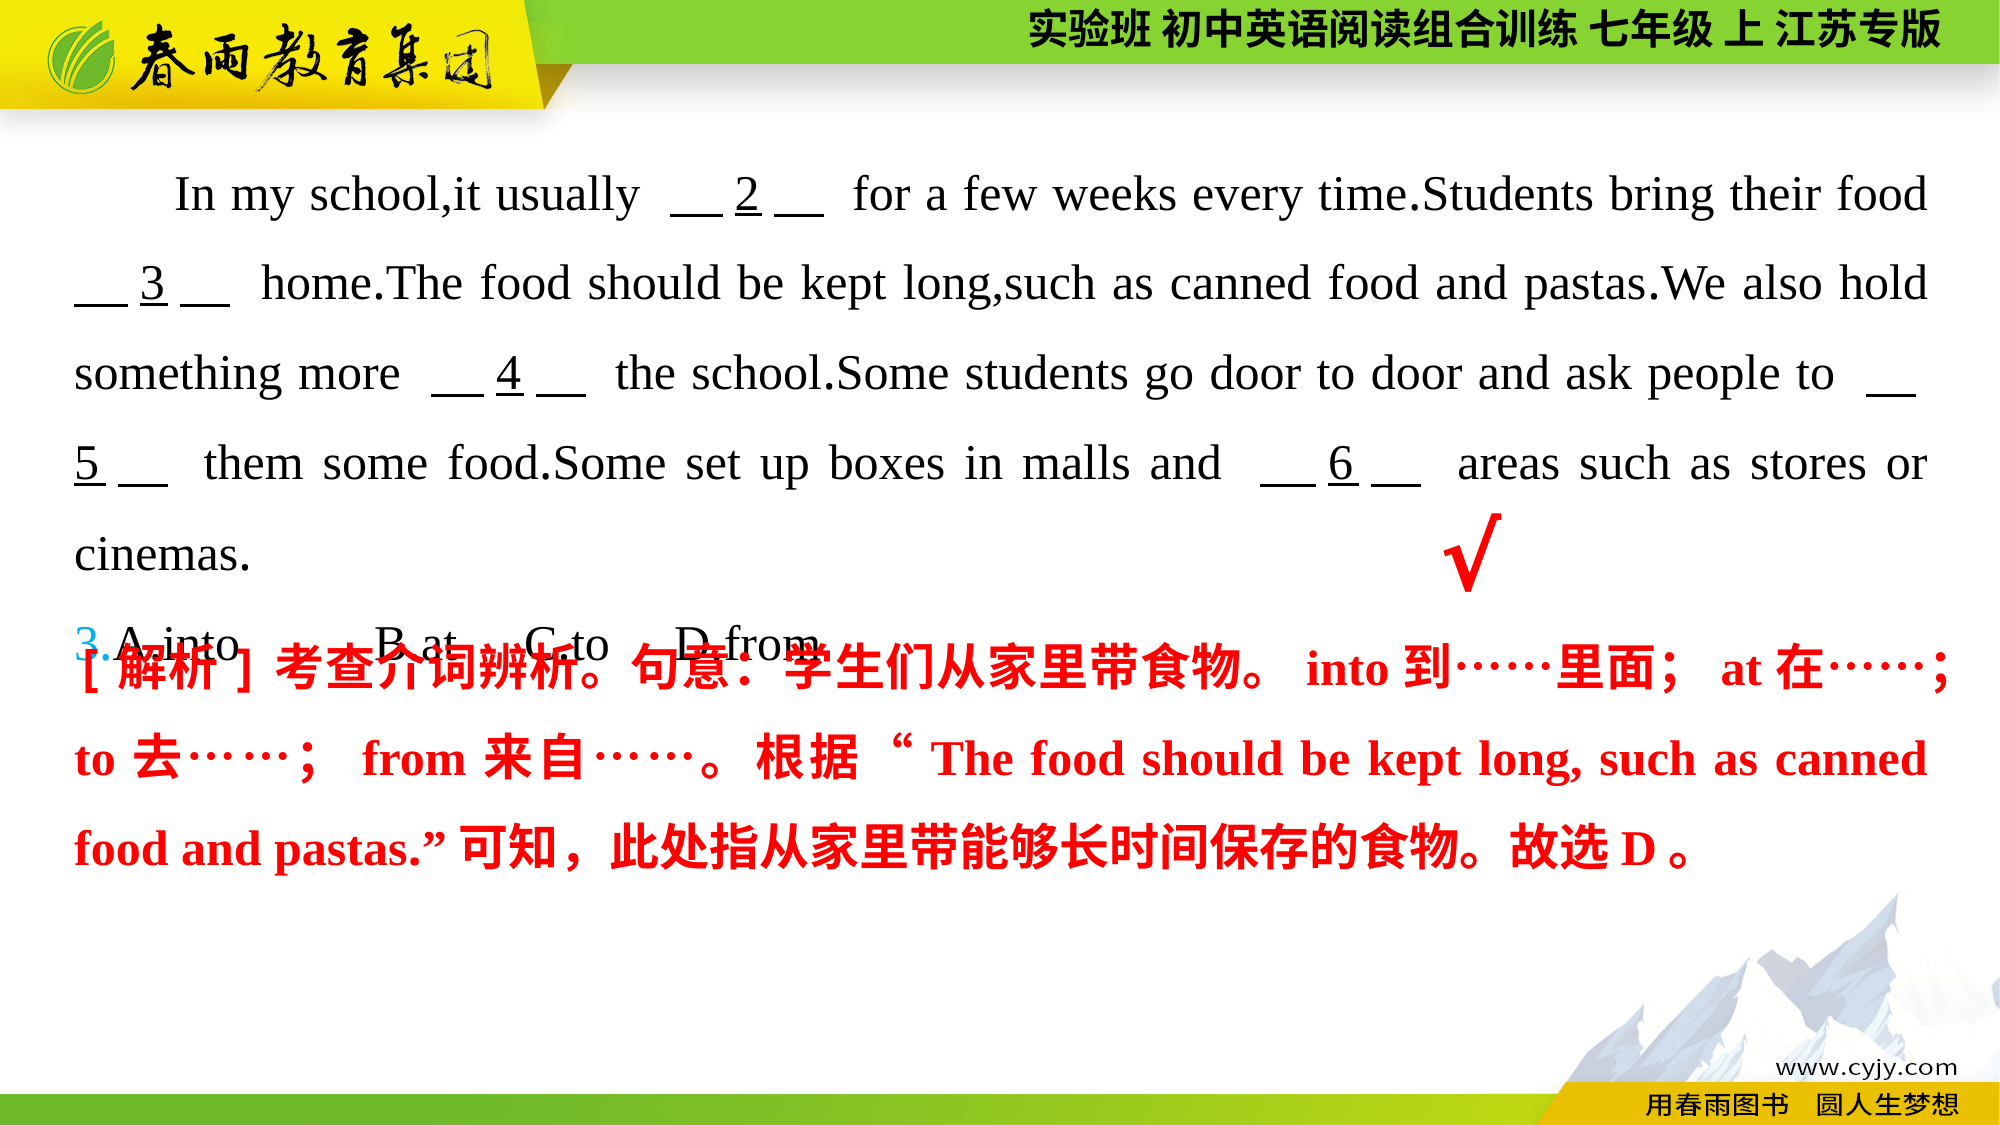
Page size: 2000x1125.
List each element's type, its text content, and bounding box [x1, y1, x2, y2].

list In my school,it usually 2 for a few weeks every time.Students bring their food 3 home.The food should be kept long,such as canned food and pastas.We also hold something more 4 the school.Some students go door to door and ask people to 5 them some food.Some set up boxes in malls and 6 areas such as stores or cinemas. 3.A.into B.at C.to D.from [59, 122, 1944, 592]
text_box √ [1425, 592, 1523, 597]
text_box [解析]考查介词辨析。句意：学生们从家里带食物。into到……里面；at在……；to去……；from来自……。根据“The food should be kept long, such as canned food and pastas.”可知，此处指从家里带能够长时间保存的食物。故选D。 [59, 597, 1944, 883]
picture [0, 0, 2000, 1125]
